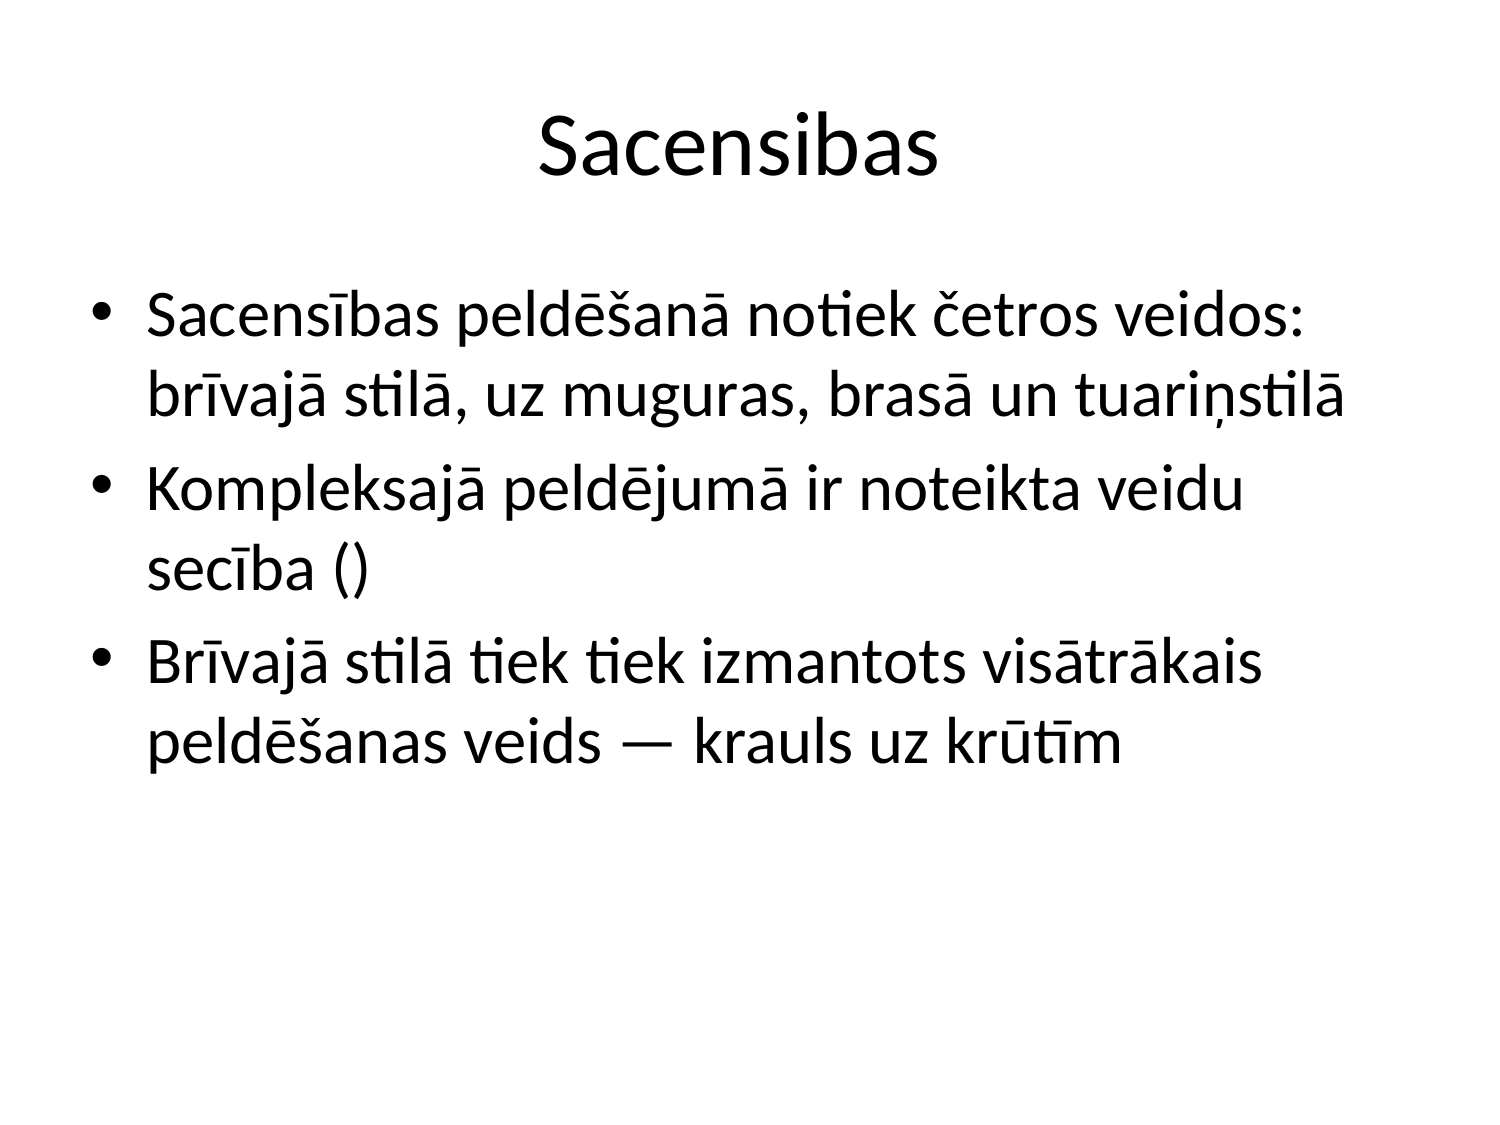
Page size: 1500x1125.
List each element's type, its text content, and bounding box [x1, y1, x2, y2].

title Sacensibas [75, 45, 1425, 233]
list Sacensības peldēšanā notiek četros veidos: brīvajā stilā, uz muguras, brasā un tuariņstilā Kompleksajā peldējumā ir noteikta veidu secība () Brīvajā stilā tiek tiek izmantots visātrākais peldēšanas veids — krauls uz krūtīm [75, 262, 1425, 1005]
